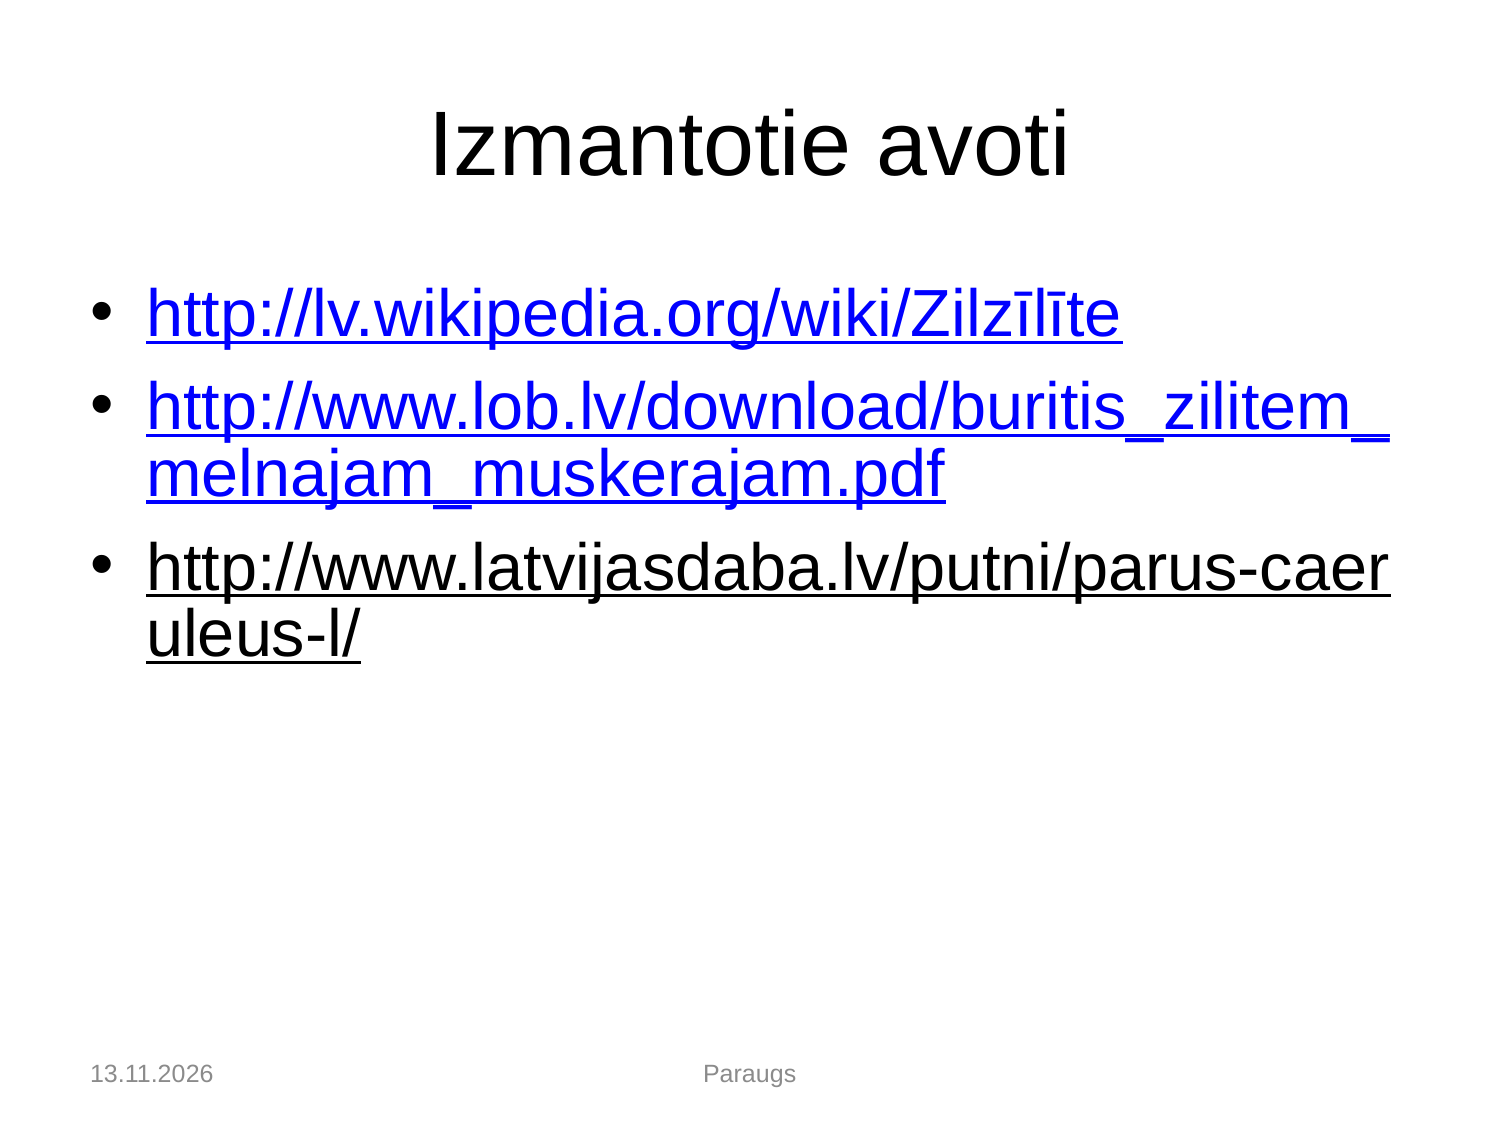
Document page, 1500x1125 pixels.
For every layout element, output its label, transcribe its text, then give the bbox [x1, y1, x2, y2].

title Izmantotie avoti [74, 44, 1426, 233]
list http://lv.wikipedia.org/wiki/Zilzīlīte http://www.lob.lv/download/buritis_zilitem_melnajam_muskerajam.pdf http://www.latvijasdaba.lv/putni/parus-caeruleus-l/ [74, 262, 1426, 1006]
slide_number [75, 1042, 425, 1103]
footer Paraugs [512, 1042, 988, 1103]
